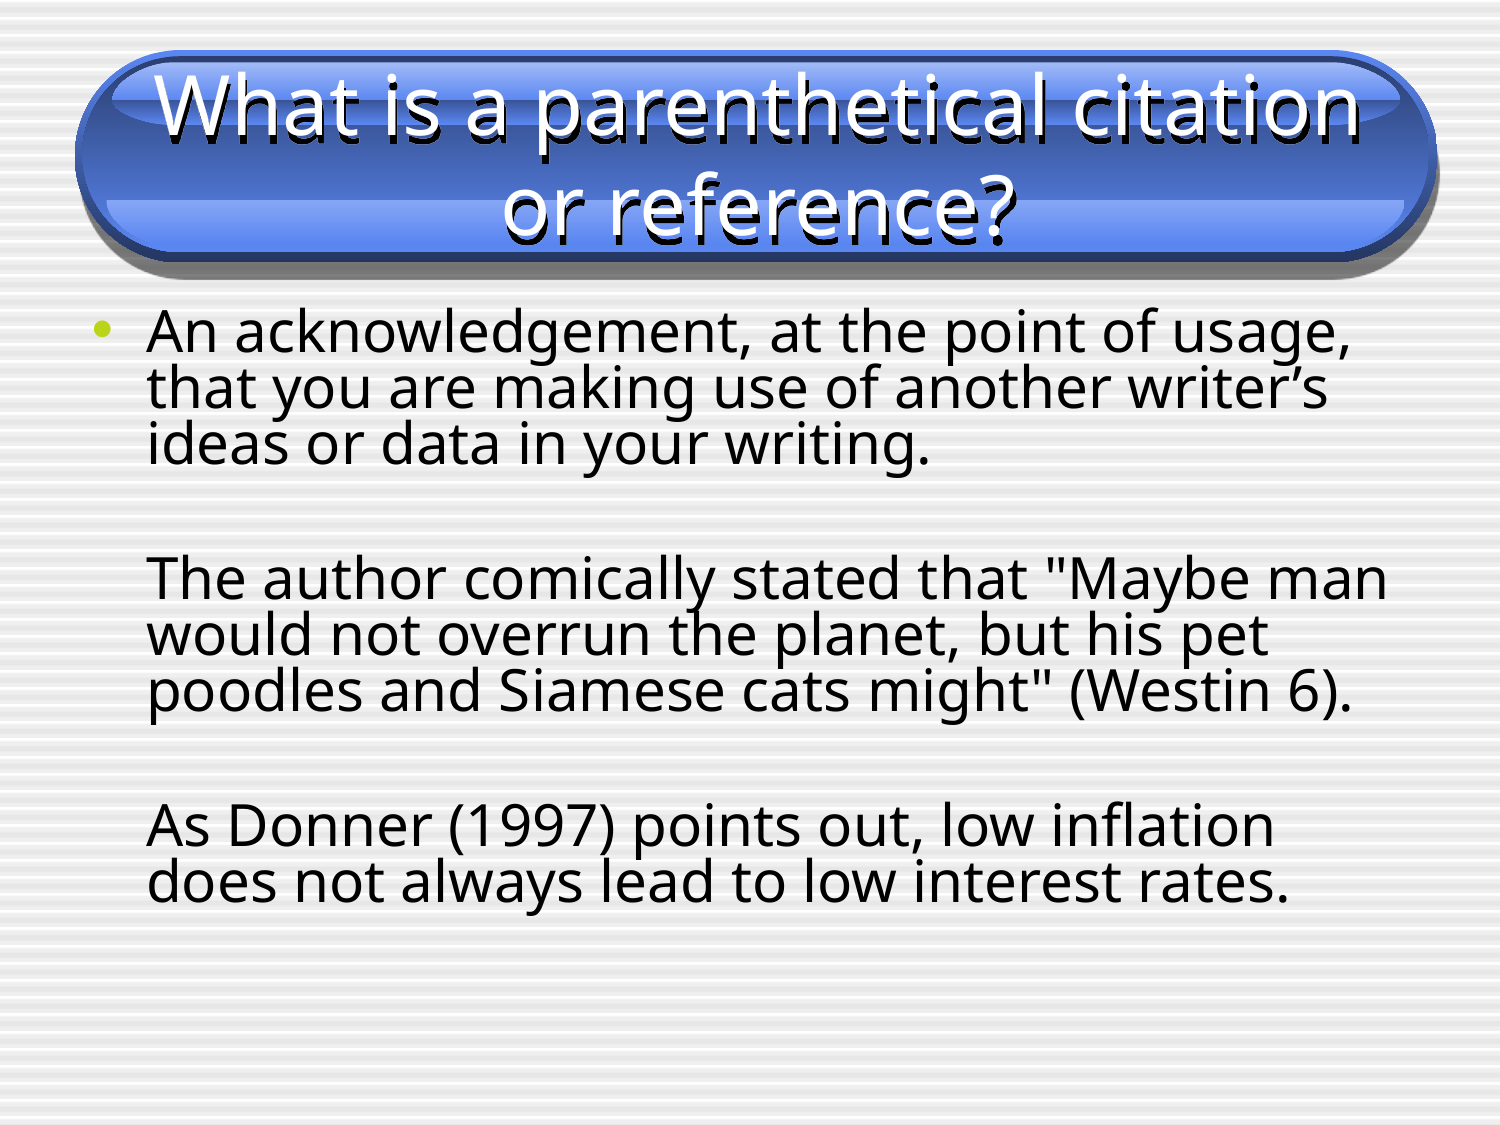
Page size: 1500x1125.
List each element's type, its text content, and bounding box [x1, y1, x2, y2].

title What is a parenthetical citation or reference? [129, 79, 1388, 226]
picture [0, 0, 1500, 1125]
list An acknowledgement, at the point of usage, that you are making use of another writer’s ideas or data in your writing. The author comically stated that "Maybe man would not overrun the planet, but his pet poodles and Siamese cats might" (Westin 6). As Donner (1997) points out, low inflation does not always lead to low interest rates. [74, 299, 1426, 1013]
